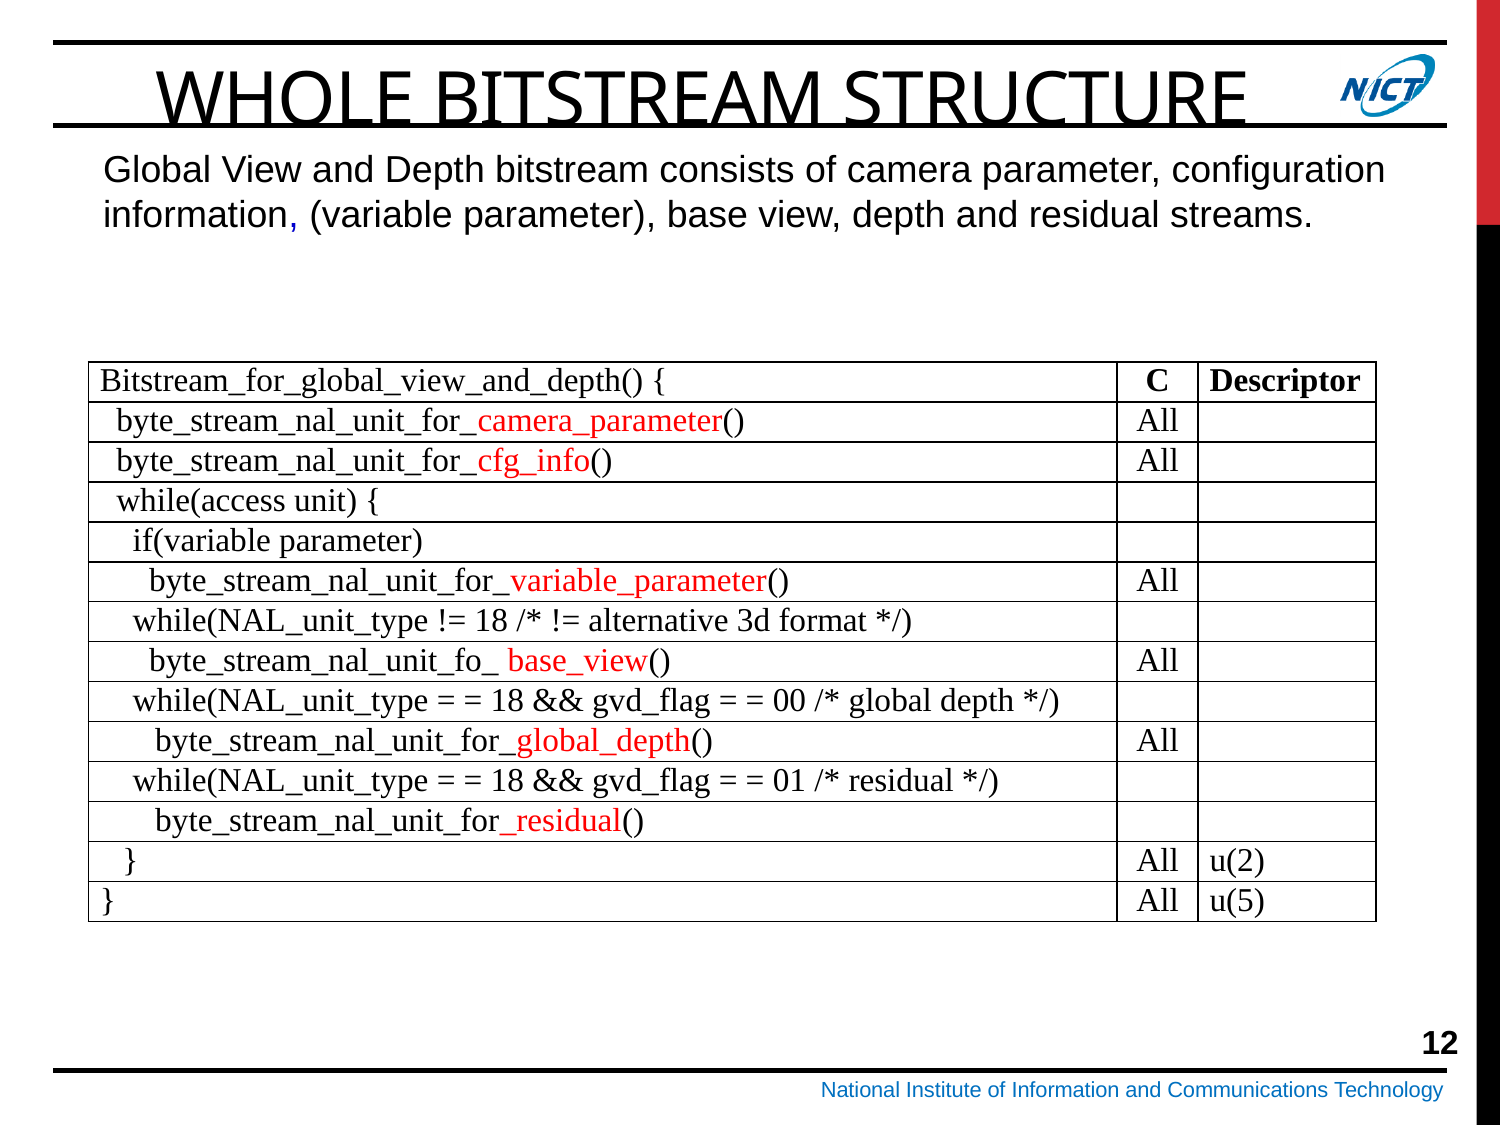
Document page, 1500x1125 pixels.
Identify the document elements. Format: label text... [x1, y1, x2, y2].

table_cell [1199, 523, 1375, 561]
table_cell } [89, 842, 1116, 881]
table_cell [1199, 602, 1375, 641]
table_cell byte_stream_nal_unit_for_global_depth() [89, 722, 1116, 761]
table_cell byte_stream_nal_unit_for_residual() [89, 802, 1116, 841]
table_cell All [1118, 842, 1197, 881]
table_cell All [1118, 642, 1197, 681]
table_cell byte_stream_nal_unit_fo_ base_view() [89, 642, 1116, 681]
table_cell All [1118, 563, 1197, 601]
table_header C [1118, 363, 1197, 401]
table_cell All [1118, 722, 1197, 761]
table_cell while(access unit) { [89, 483, 1116, 521]
table_cell while(NAL_unit_type = = 18 && gvd_flag = = 00 /* global depth */) [89, 682, 1116, 721]
table_cell if(variable parameter) [89, 523, 1116, 561]
table_cell [1199, 563, 1375, 601]
table_cell [1118, 523, 1197, 561]
table_cell [1199, 642, 1375, 681]
table_header Bitstream_for_global_view_and_depth() { [89, 363, 1116, 401]
table_cell [1118, 762, 1197, 801]
table_cell while(NAL_unit_type != 18 /* != alternative 3d format */) [89, 602, 1116, 641]
table_cell All [1118, 882, 1197, 921]
table_cell u(2) [1199, 842, 1375, 881]
table_cell [1199, 443, 1375, 481]
table_cell u(5) [1199, 882, 1375, 921]
table_cell } [89, 882, 1116, 921]
table_cell All [1118, 443, 1197, 481]
table_cell [1199, 762, 1375, 801]
table_cell [1199, 483, 1375, 521]
picture [1340, 54, 1435, 117]
table_cell [1118, 682, 1197, 721]
text_box Whole bitstream structure [64, 42, 1340, 149]
table_cell byte_stream_nal_unit_for_variable_parameter() [89, 563, 1116, 601]
table_cell All [1118, 403, 1197, 441]
table_cell [1118, 802, 1197, 841]
table_cell [1199, 403, 1375, 441]
table_cell [1118, 602, 1197, 641]
text_box Global View and Depth bitstream consists of camera parameter, configuration information, (variable parameter), base view, depth and residual streams. [88, 137, 1412, 242]
table_cell [1118, 483, 1197, 521]
table_cell [1199, 682, 1375, 721]
table_cell byte_stream_nal_unit_for_cfg_info() [89, 443, 1116, 481]
slide_number 12 [1387, 1011, 1474, 1072]
table_cell [1199, 802, 1375, 841]
table_cell byte_stream_nal_unit_for_camera_parameter() [89, 403, 1116, 441]
table_cell [1199, 722, 1375, 761]
table_header Descriptor [1199, 363, 1375, 401]
table_cell while(NAL_unit_type = = 18 && gvd_flag = = 01 /* residual */) [89, 762, 1116, 801]
